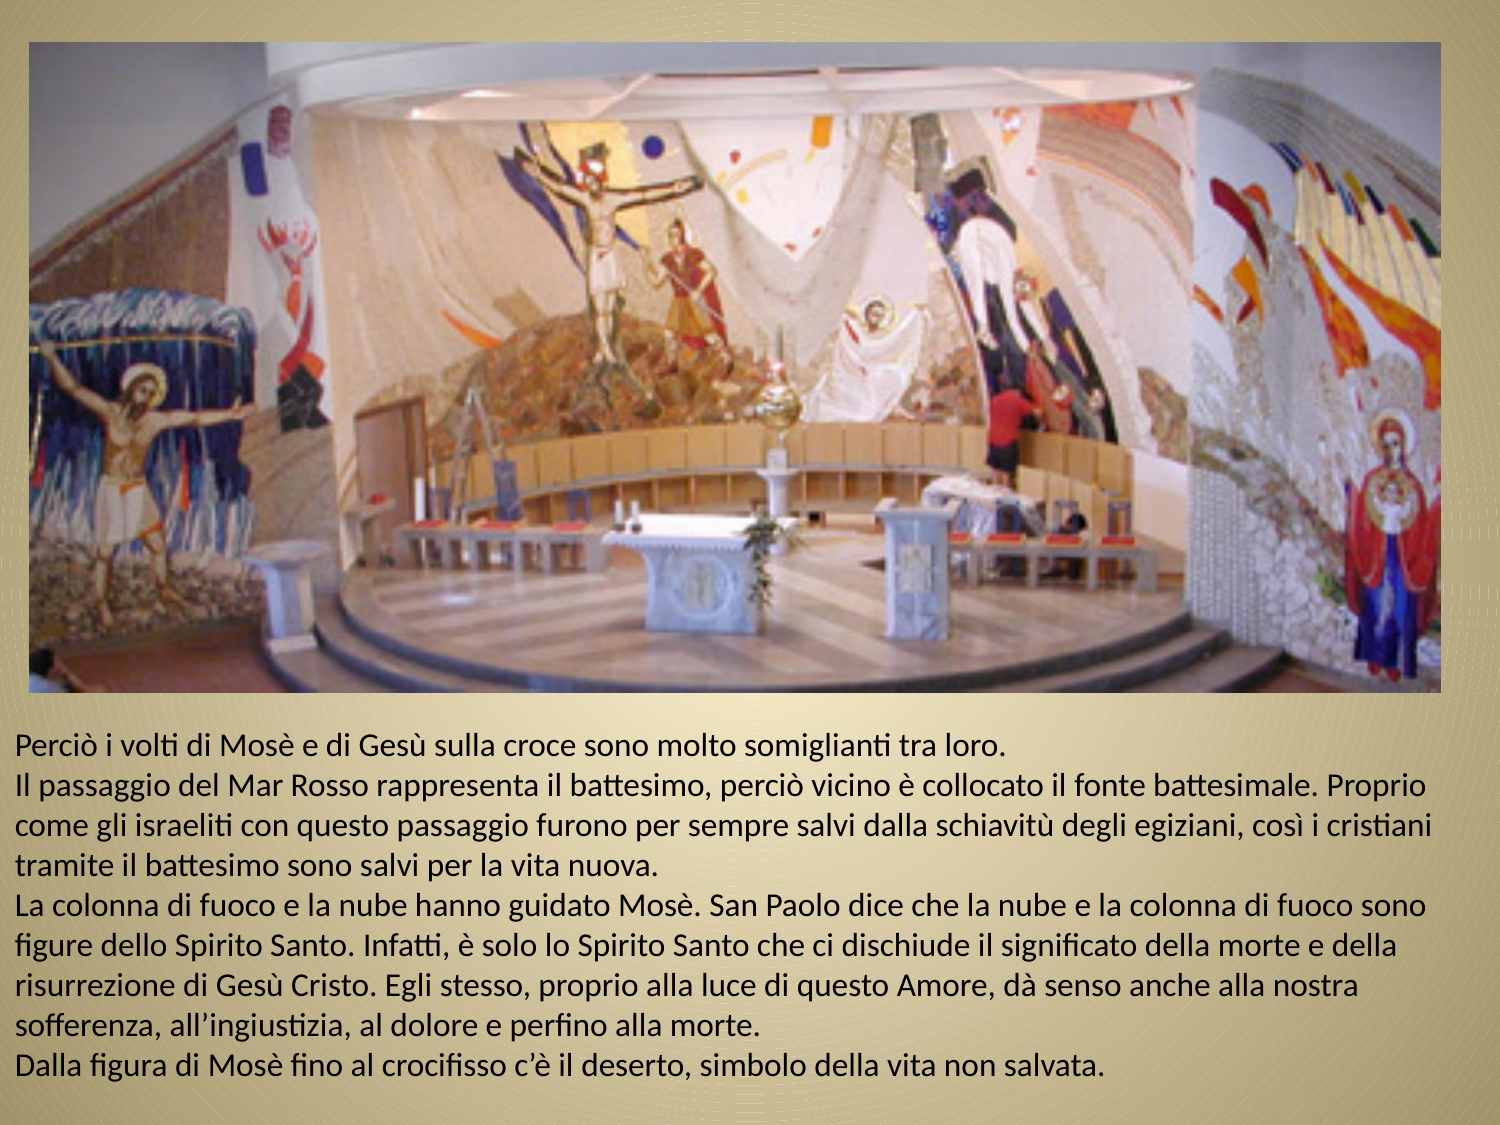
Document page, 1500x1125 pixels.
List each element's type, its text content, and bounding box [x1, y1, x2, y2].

picture [29, 42, 1441, 693]
text_box Perciò i volti di Mosè e di Gesù sulla croce sono molto somiglianti tra loro. Il passaggio del Mar Rosso rappresenta il battesimo, perciò vicino è collocato il fonte battesimale. Proprio come gli israeliti con questo passaggio furono per sempre salvi dalla schiavitù degli egiziani, così i cristiani tramite il battesimo sono salvi per la vita nuova. La colonna di fuoco e la nube hanno guidato Mosè. San Paolo dice che la nube e la colonna di fuoco sono figure dello Spirito Santo. Infatti, è solo lo Spirito Santo che ci dischiude il significato della morte e della risurrezione di Gesù Cristo. Egli stesso, proprio alla luce di questo Amore, dà senso anche alla nostra sofferenza, all’ingiustizia, al dolore e perfino alla morte. Dalla figura di Mosè fino al crocifisso c’è il deserto, simbolo della vita non salvata. [0, 715, 1459, 1090]
